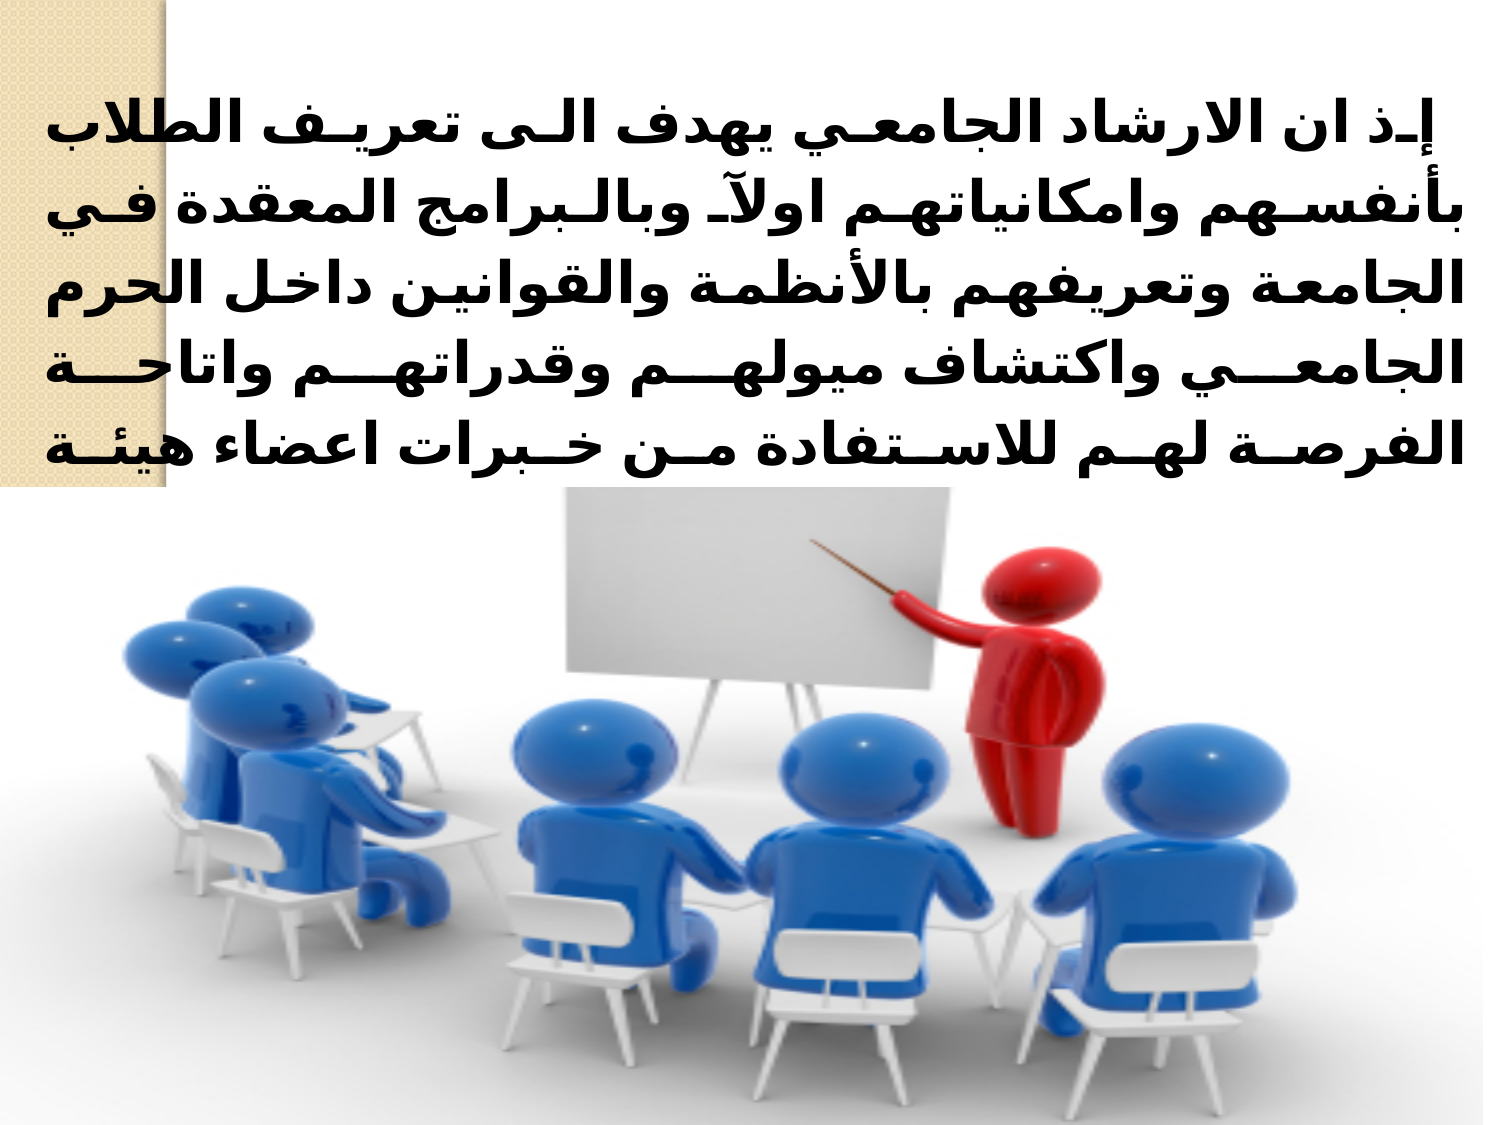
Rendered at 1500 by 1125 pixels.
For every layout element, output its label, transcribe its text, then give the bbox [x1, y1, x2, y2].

text_box إذ ان الارشاد الجامعي يهدف الى تعريف الطلاب بأنفسهم وامكانياتهم اولآ وبالبرامج المعقدة في الجامعة وتعريفهم بالأنظمة والقوانين داخل الحرم الجامعي واكتشاف ميولهم وقدراتهم واتاحة الفرصة لهم للاستفادة من خبرات اعضاء هيئة التدريس ومساعدتهم في حل مشكلاهم بالطرائق العلمية الملائمة لحلها . [29, 66, 1483, 485]
picture [0, 487, 1483, 1125]
